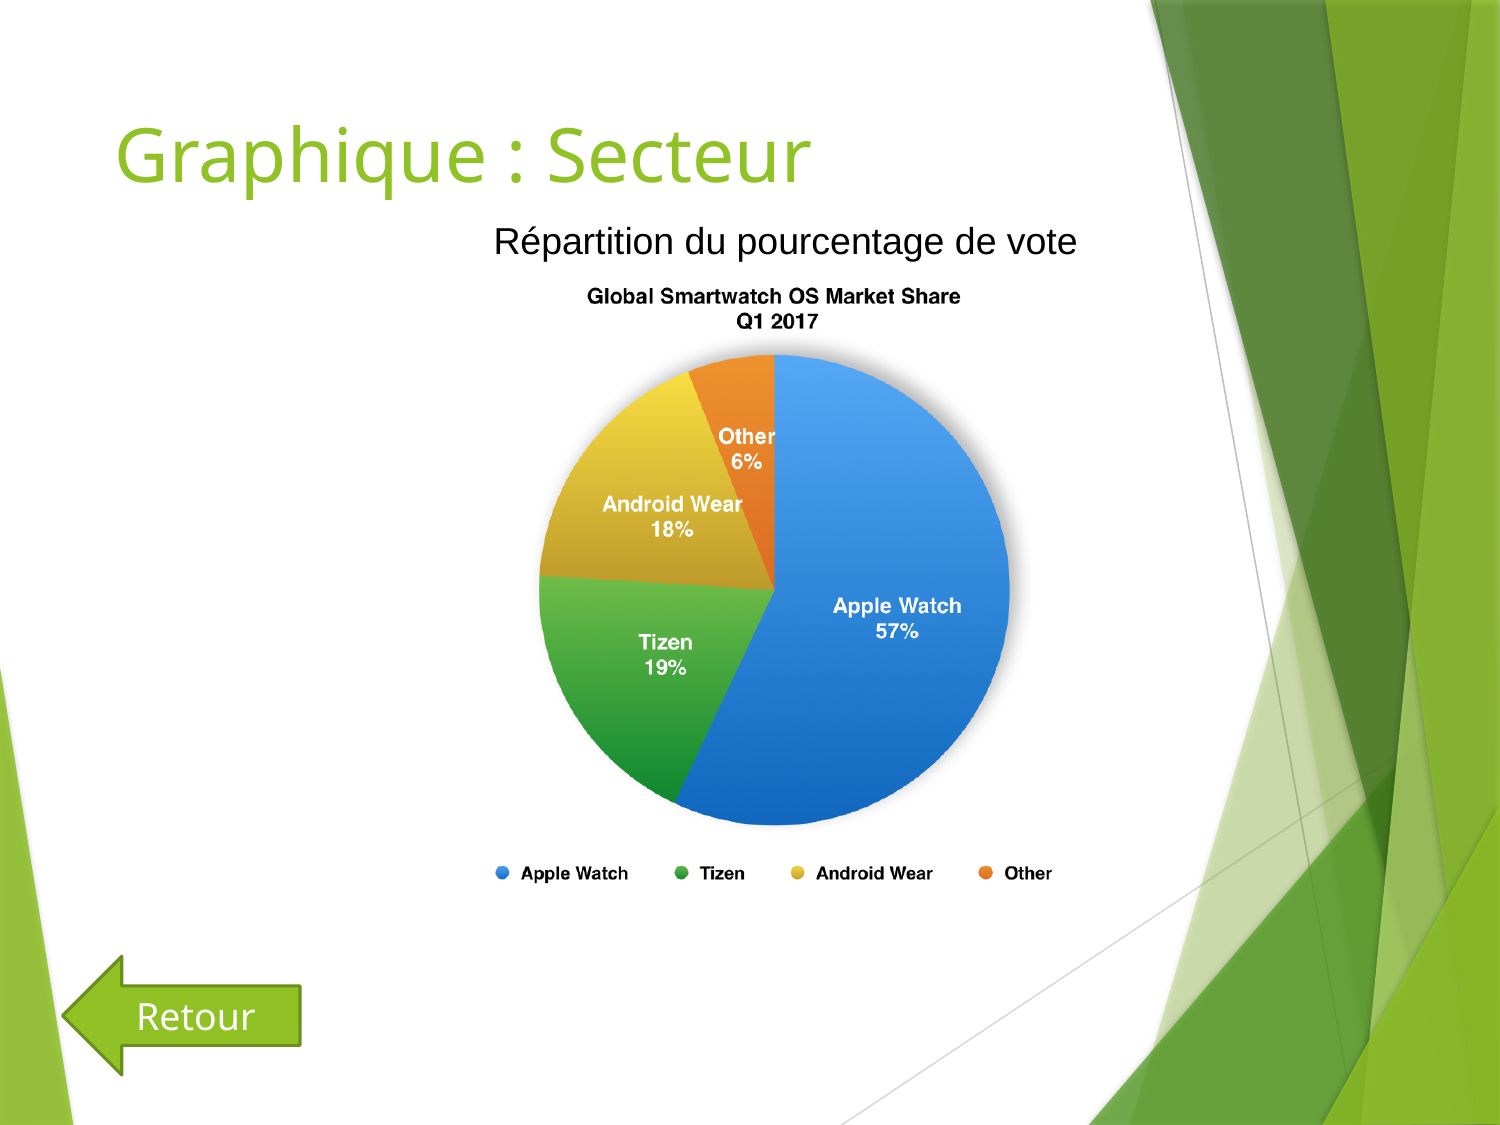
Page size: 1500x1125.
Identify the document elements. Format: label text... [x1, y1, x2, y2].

text_box Répartition du pourcentage de vote [478, 209, 1093, 270]
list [428, 268, 1078, 902]
text_box Retour [61, 954, 302, 1077]
title Graphique : Secteur [99, 99, 1142, 317]
